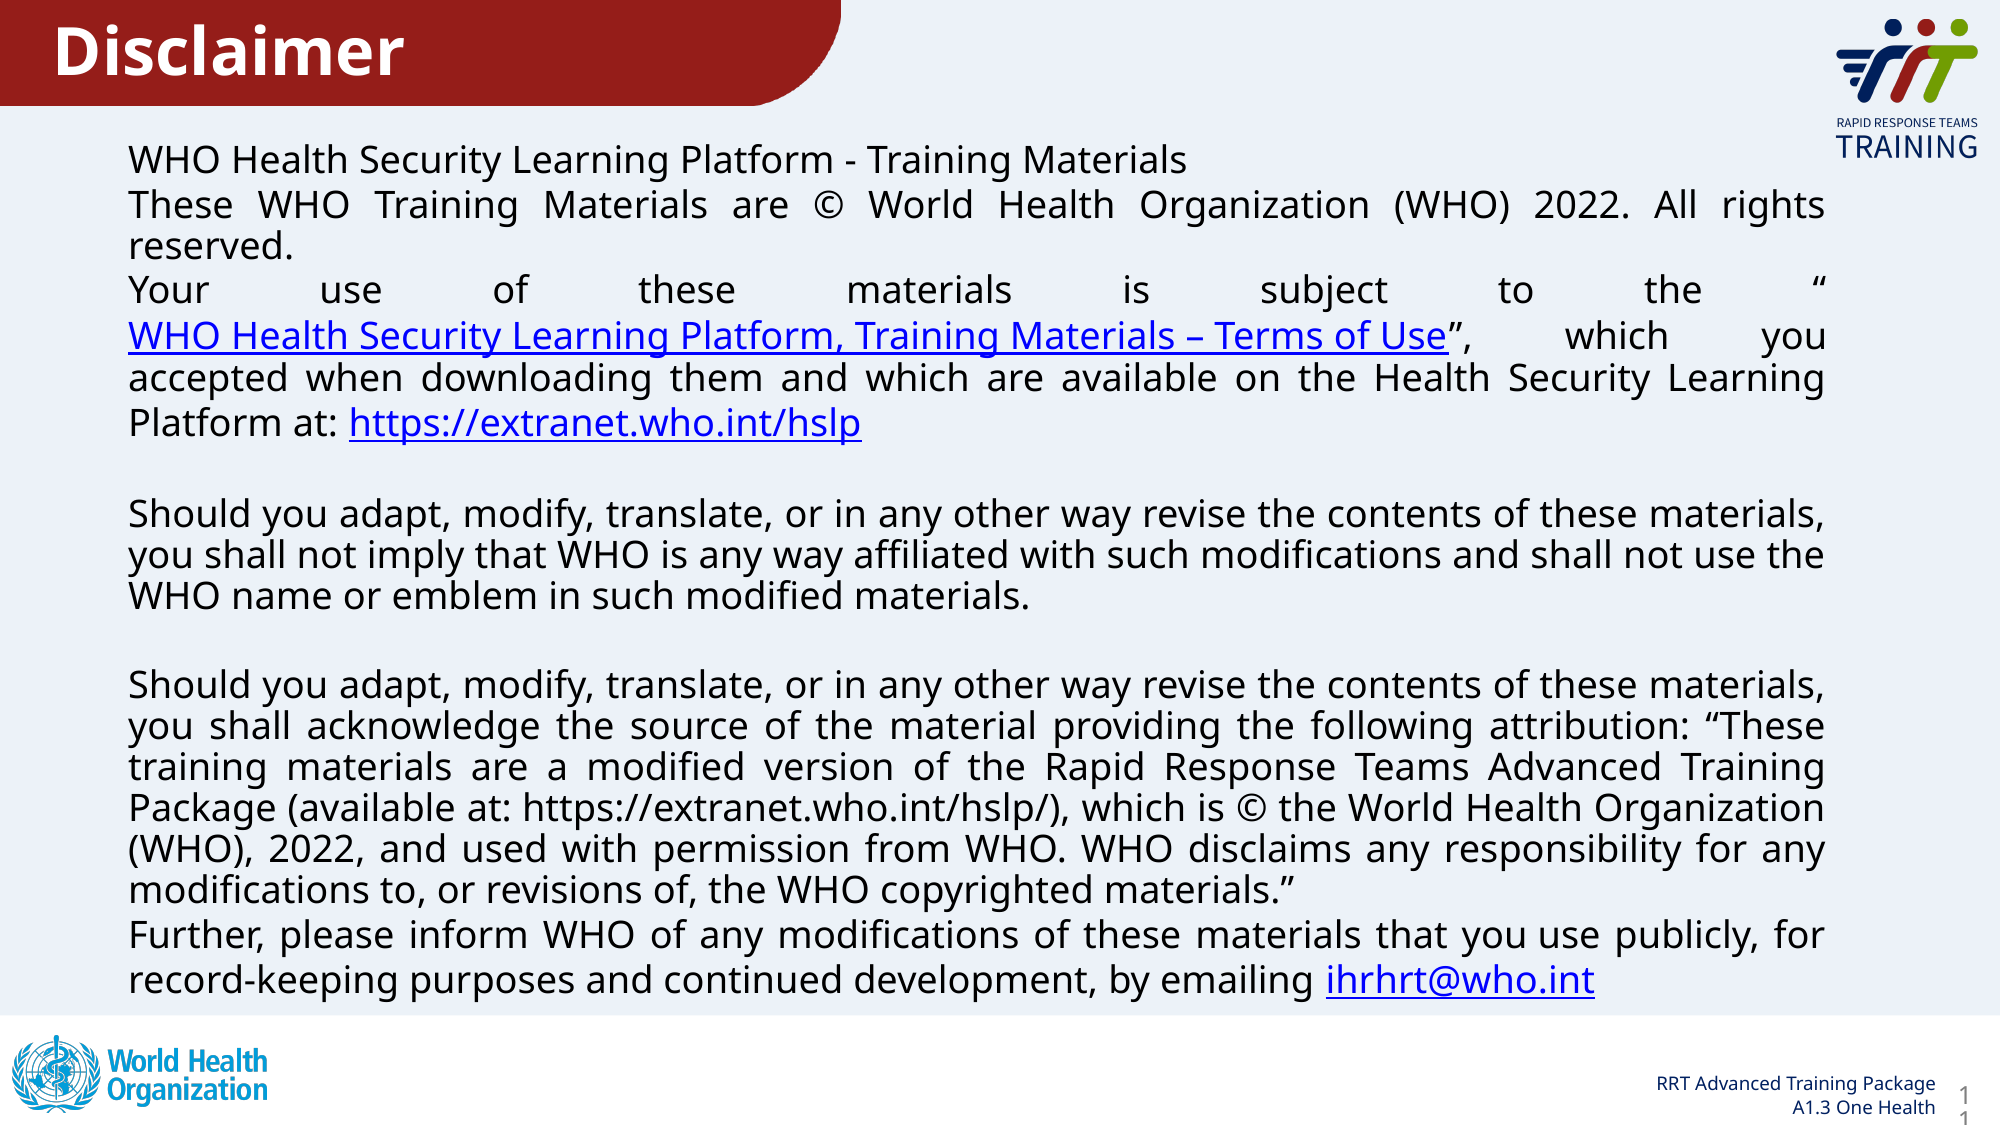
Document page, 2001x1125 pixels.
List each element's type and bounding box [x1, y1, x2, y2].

picture [12, 1083, 48, 1113]
picture [1835, 19, 1978, 167]
picture [0, 0, 841, 106]
picture [12, 1035, 267, 1113]
picture [58, 1050, 64, 1058]
